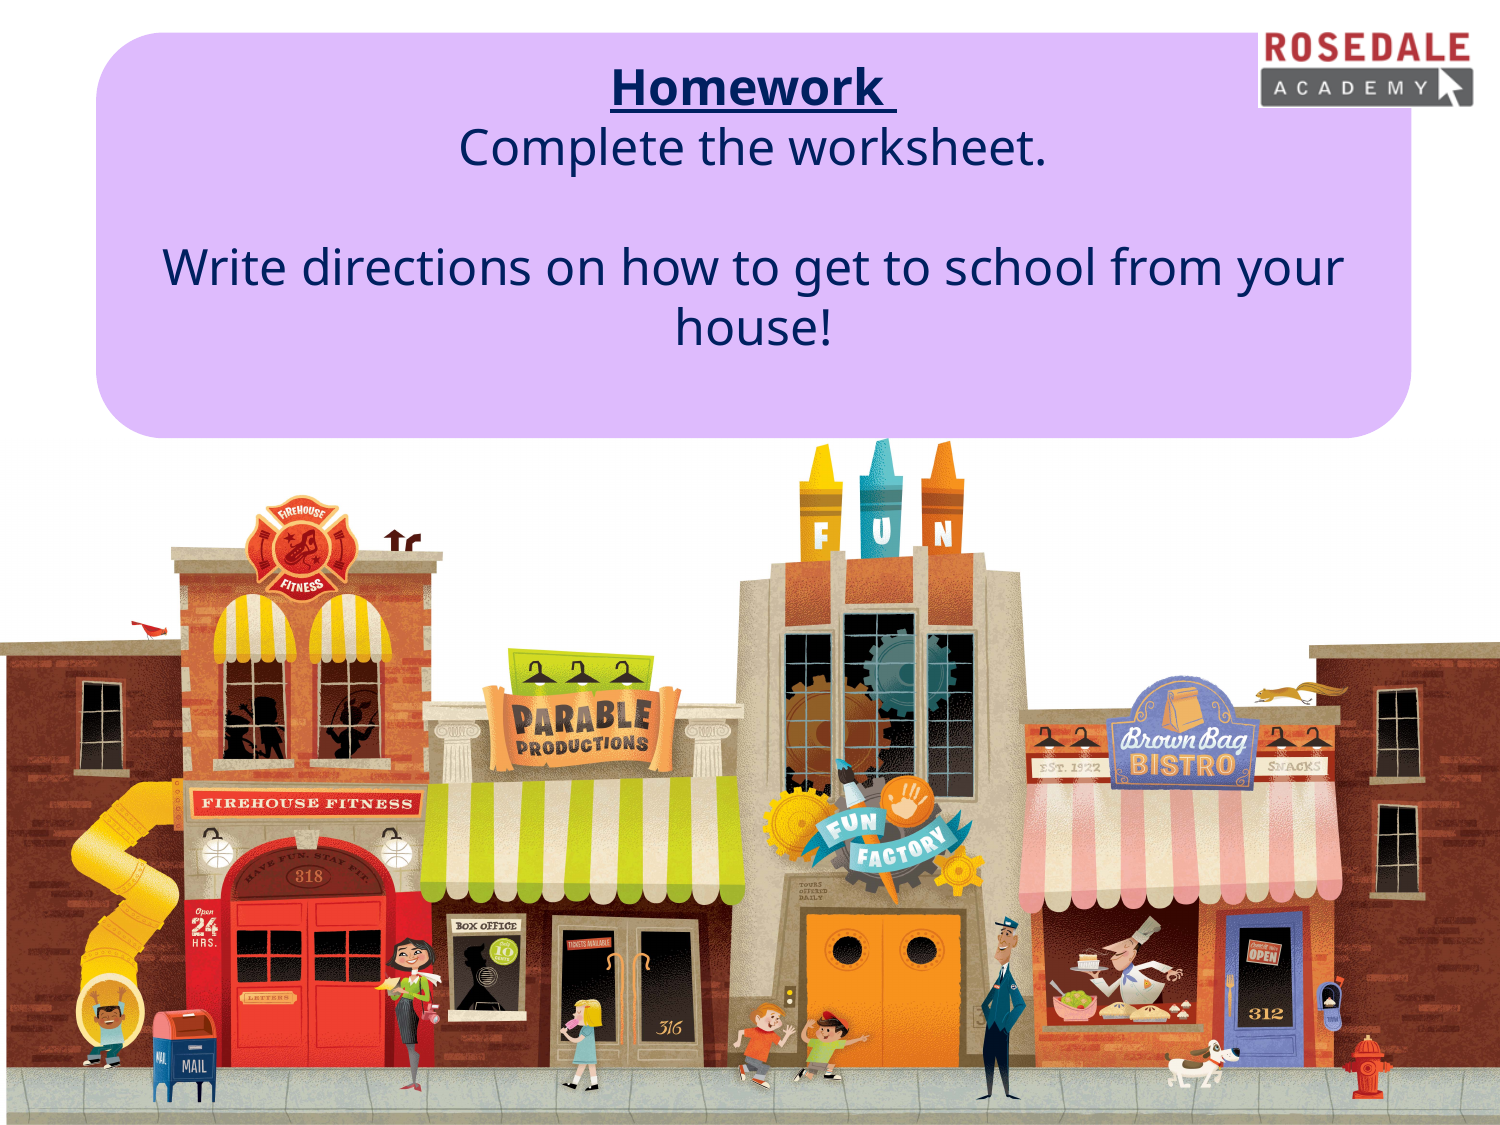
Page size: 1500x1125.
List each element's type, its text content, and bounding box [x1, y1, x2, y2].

picture [0, 438, 1500, 1125]
picture [1258, 31, 1475, 108]
text_box Homework Complete the worksheet. Write directions on how to get to school from your house! [95, 31, 1413, 438]
